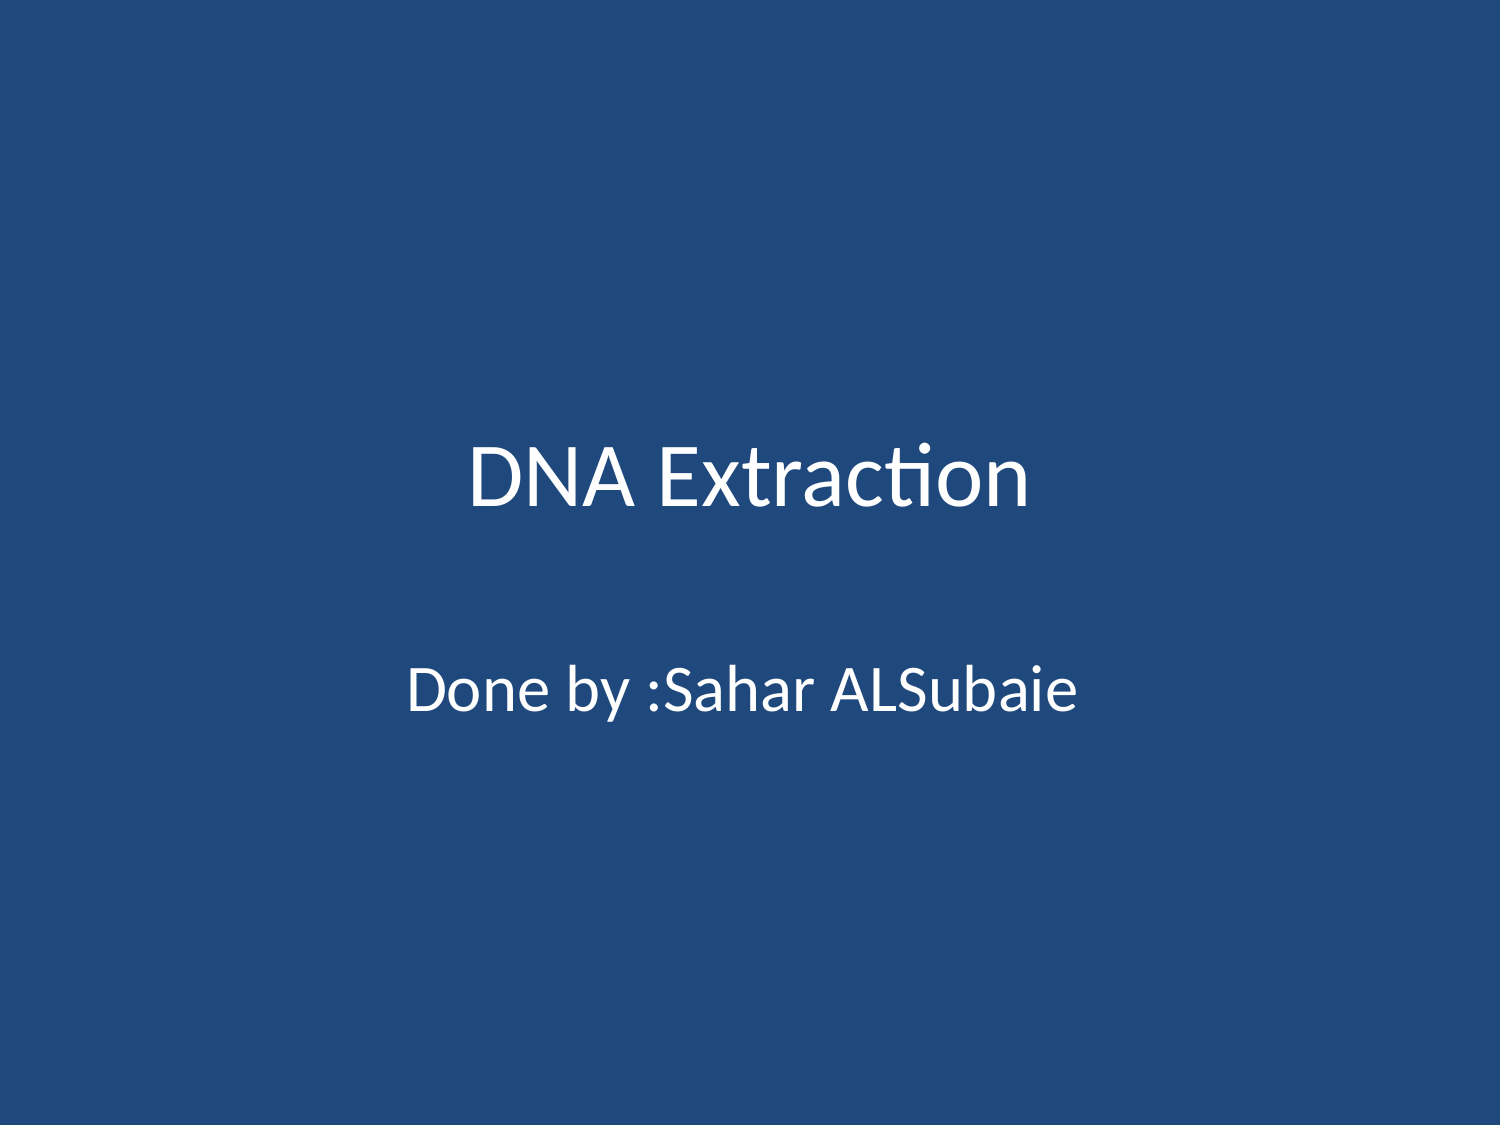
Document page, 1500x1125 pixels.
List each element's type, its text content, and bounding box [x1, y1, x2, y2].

title DNA Extraction [112, 349, 1388, 591]
subtitle Done by :Sahar ALSubaie [225, 637, 1275, 925]
